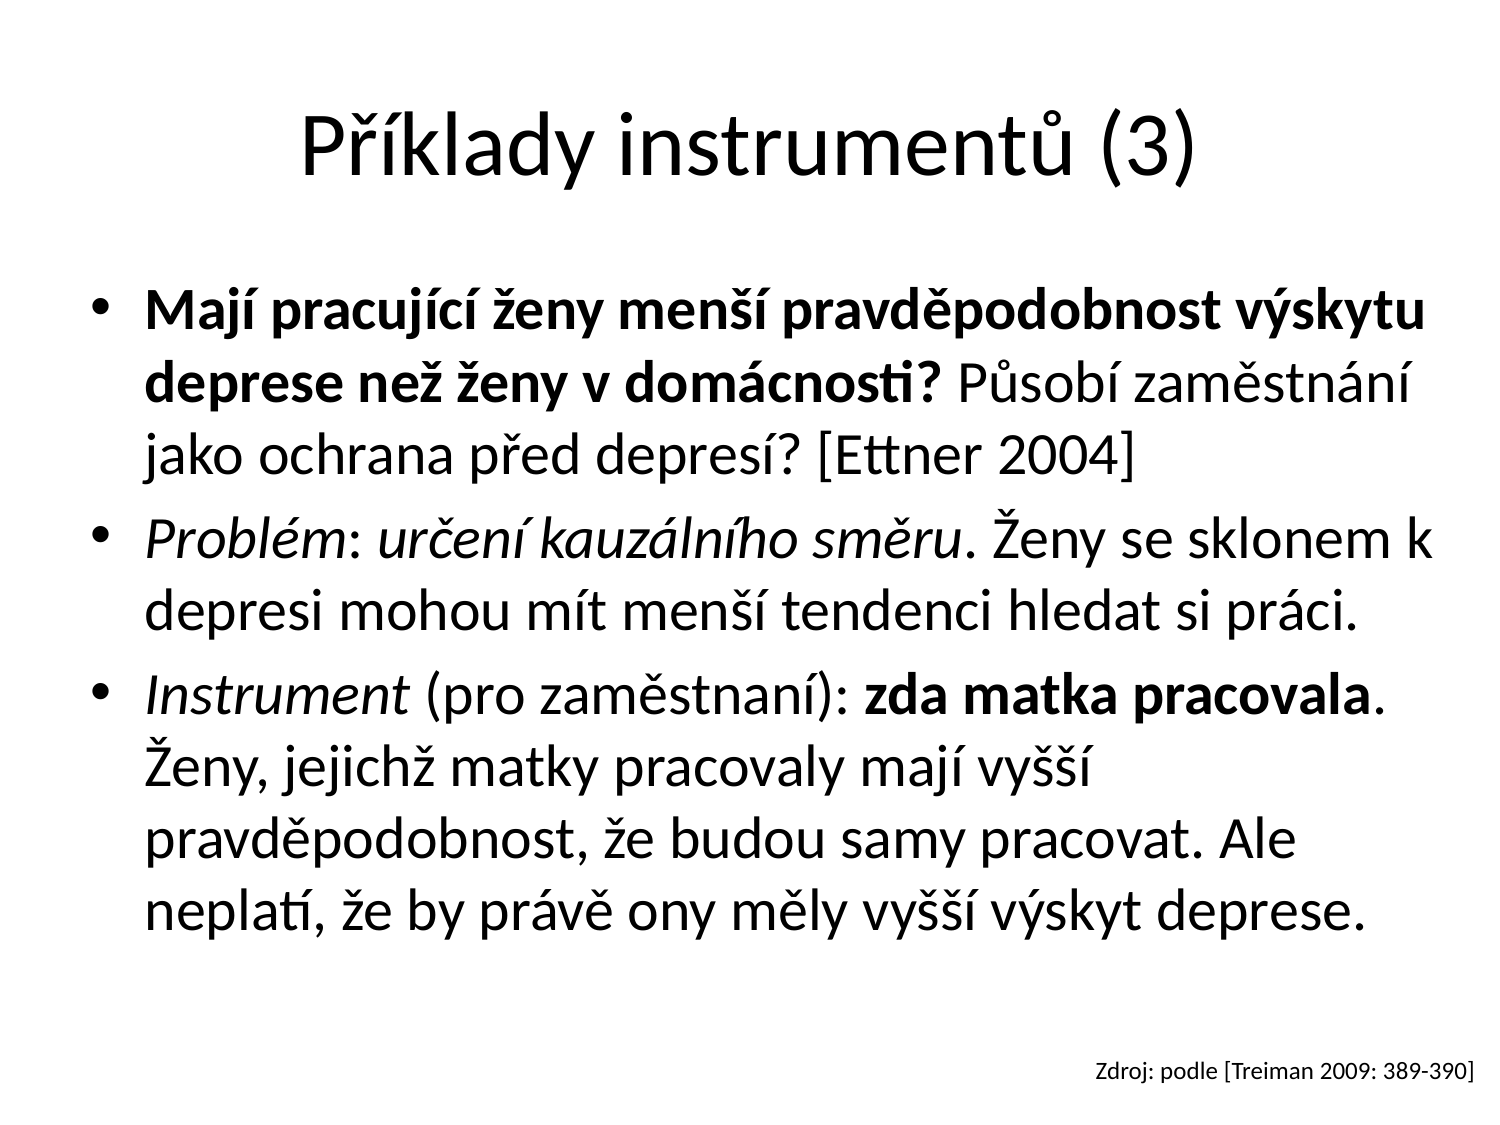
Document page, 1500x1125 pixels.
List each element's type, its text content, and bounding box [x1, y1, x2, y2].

list Mají pracující ženy menší pravděpodobnost výskytu deprese než ženy v domácnosti? Působí zaměstnání jako ochrana před depresí? [Ettner 2004] Problém: určení kauzálního směru. Ženy se sklonem k depresi mohou mít menší tendenci hledat si práci. Instrument (pro zaměstnaní): zda matka pracovala. Ženy, jejichž matky pracovaly mají vyšší pravděpodobnost, že budou samy pracovat. Ale neplatí, že by právě ony měly vyšší výskyt deprese. [75, 262, 1459, 1005]
text_box Zdroj: podle [Treiman 2009: 389-390] [1080, 1046, 1500, 1092]
title Příklady instrumentů (3) [75, 45, 1425, 233]
